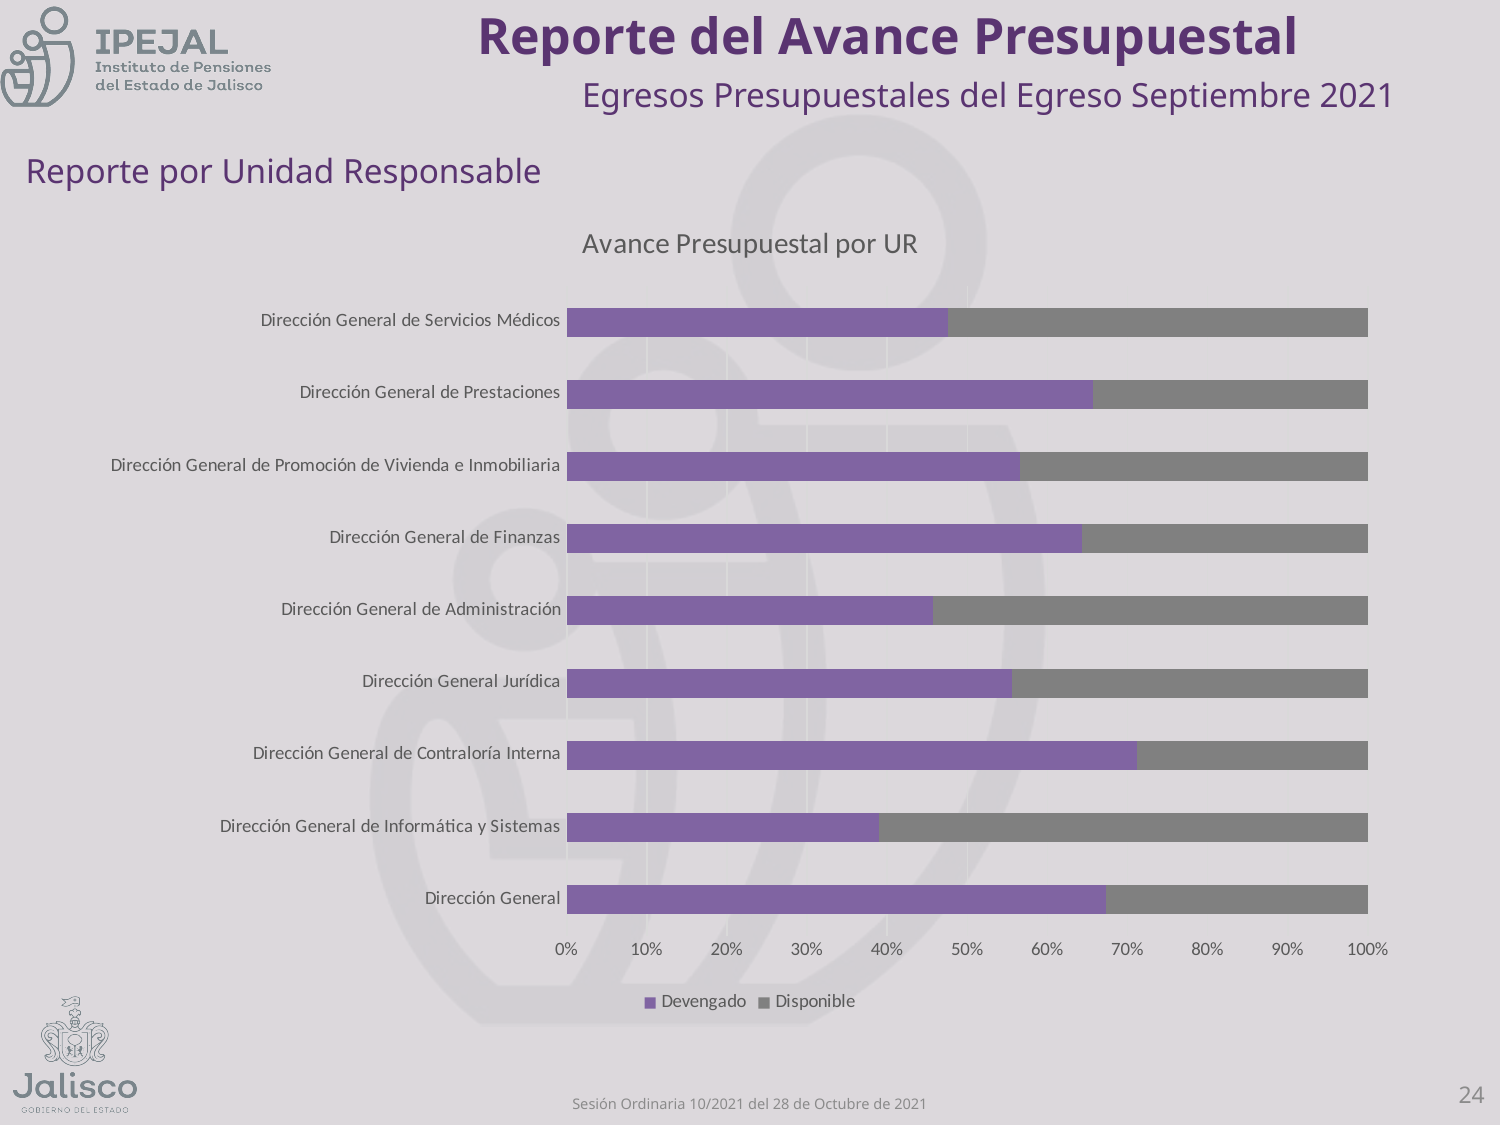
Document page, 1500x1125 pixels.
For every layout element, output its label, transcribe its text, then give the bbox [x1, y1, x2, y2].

text_box Reporte por Unidad Responsable [10, 142, 1046, 198]
text_box Reporte del Avance Presupuestal [277, 4, 1500, 130]
picture [0, 6, 271, 107]
text_box Egresos Presupuestales del Egreso Septiembre 2021 [551, 66, 1412, 122]
footer Sesión Ordinaria 10/2021 del 28 de Octubre de 2021 [472, 1074, 1028, 1125]
chart [83, 197, 1417, 1019]
picture [0, 988, 166, 1125]
slide_number 24 [1411, 1066, 1500, 1125]
